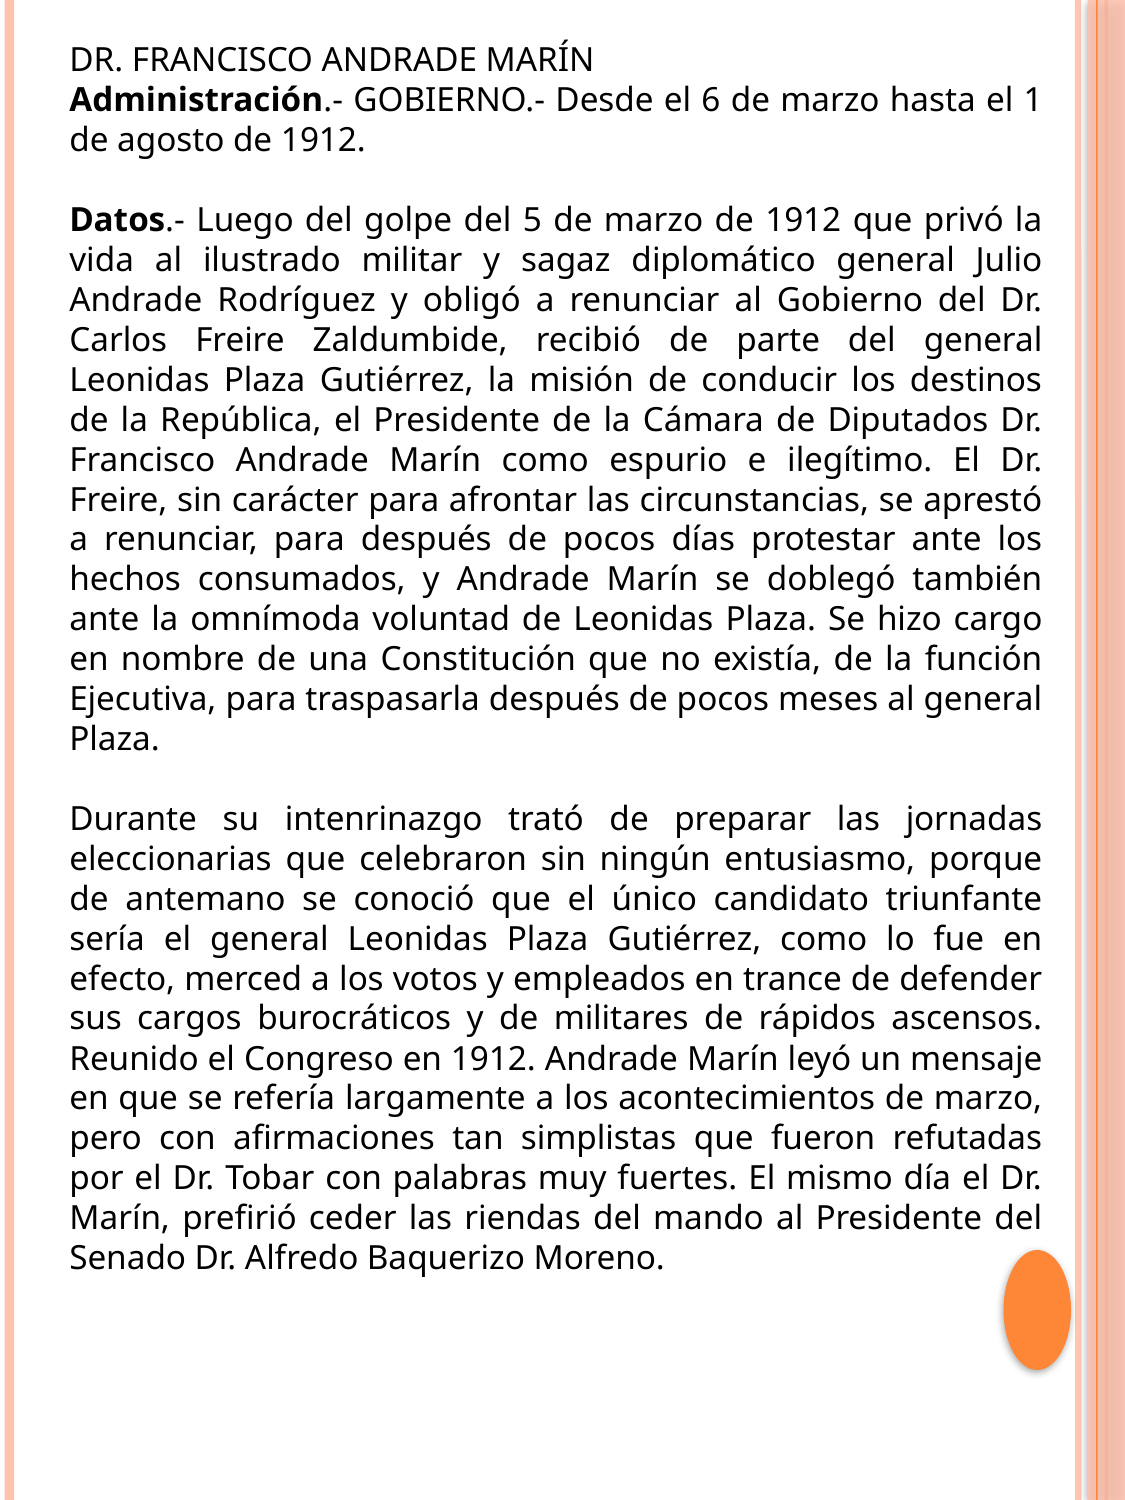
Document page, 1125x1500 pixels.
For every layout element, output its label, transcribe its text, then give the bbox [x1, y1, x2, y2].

text_box DR. FRANCISCO ANDRADE MARÍN Administración.- GOBIERNO.- Desde el 6 de marzo hasta el 1 de agosto de 1912. Datos.- Luego del golpe del 5 de marzo de 1912 que privó la vida al ilustrado militar y sagaz diplomático general Julio Andrade Rodríguez y obligó a renunciar al Gobierno del Dr. Carlos Freire Zaldumbide, recibió de parte del general Leonidas Plaza Gutiérrez, la misión de conducir los destinos de la República, el Presidente de la Cámara de Diputados Dr. Francisco Andrade Marín como espurio e ilegítimo. El Dr. Freire, sin carácter para afrontar las circunstancias, se aprestó a renunciar, para después de pocos días protestar ante los hechos consumados, y Andrade Marín se doblegó también ante la omnímoda voluntad de Leonidas Plaza. Se hizo cargo en nombre de una Constitución que no existía, de la función Ejecutiva, para traspasarla después de pocos meses al general Plaza. Durante su intenrinazgo trató de preparar las jornadas eleccionarias que celebraron sin ningún entusiasmo, porque de antemano se conoció que el único candidato triunfante sería el general Leonidas Plaza Gutiérrez, como lo fue en efecto, merced a los votos y empleados en trance de defender sus cargos burocráticos y de militares de rápidos ascensos. Reunido el Congreso en 1912. Andrade Marín leyó un mensaje en que se refería largamente a los acontecimientos de marzo, pero con afirmaciones tan simplistas que fueron refutadas por el Dr. Tobar con palabras muy fuertes. El mismo día el Dr. Marín, prefirió ceder las riendas del mando al Presidente del Senado Dr. Alfredo Baquerizo Moreno. [54, 31, 1059, 1324]
